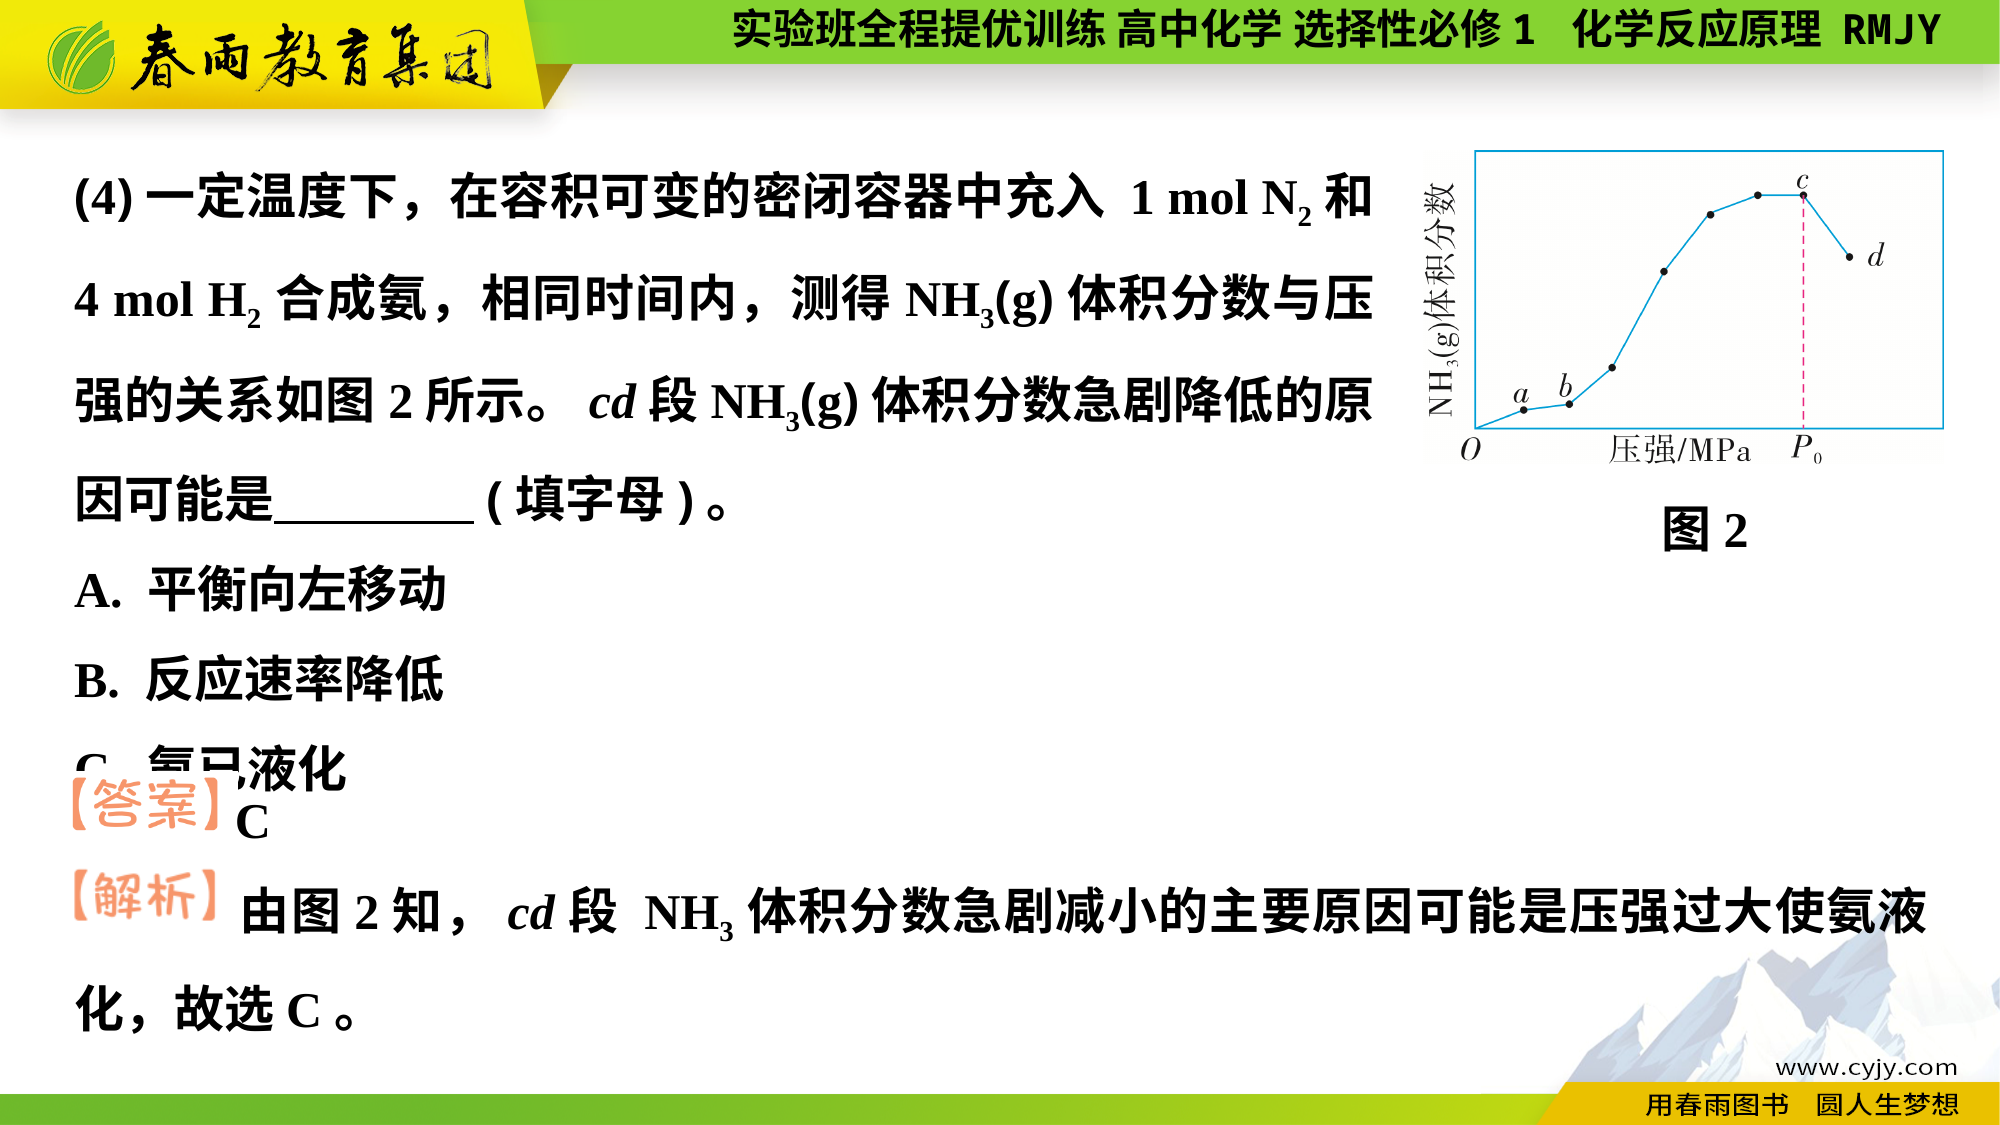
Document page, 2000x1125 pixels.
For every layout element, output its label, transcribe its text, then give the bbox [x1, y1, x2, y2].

text_box 由图2知，cd段 NH3体积分数急剧减小的主要原因可能是压强过大使氨液化，故选C。 [59, 837, 1944, 1046]
picture [0, 0, 2000, 1125]
text_box 图2 [1590, 472, 1820, 565]
text_box C [220, 750, 303, 837]
list (4)一定温度下，在容积可变的密闭容器中充入 1 mol N2和 4 mol H2合成氨，相同时间内，测得NH3(g)体积分数与压强的关系如图2所示。cd段NH3(g)体积分数急剧降低的原因可能是 (填字母)。 A. 平衡向左移动 B. 反应速率降低 C. 氨已液化 [59, 122, 1390, 672]
